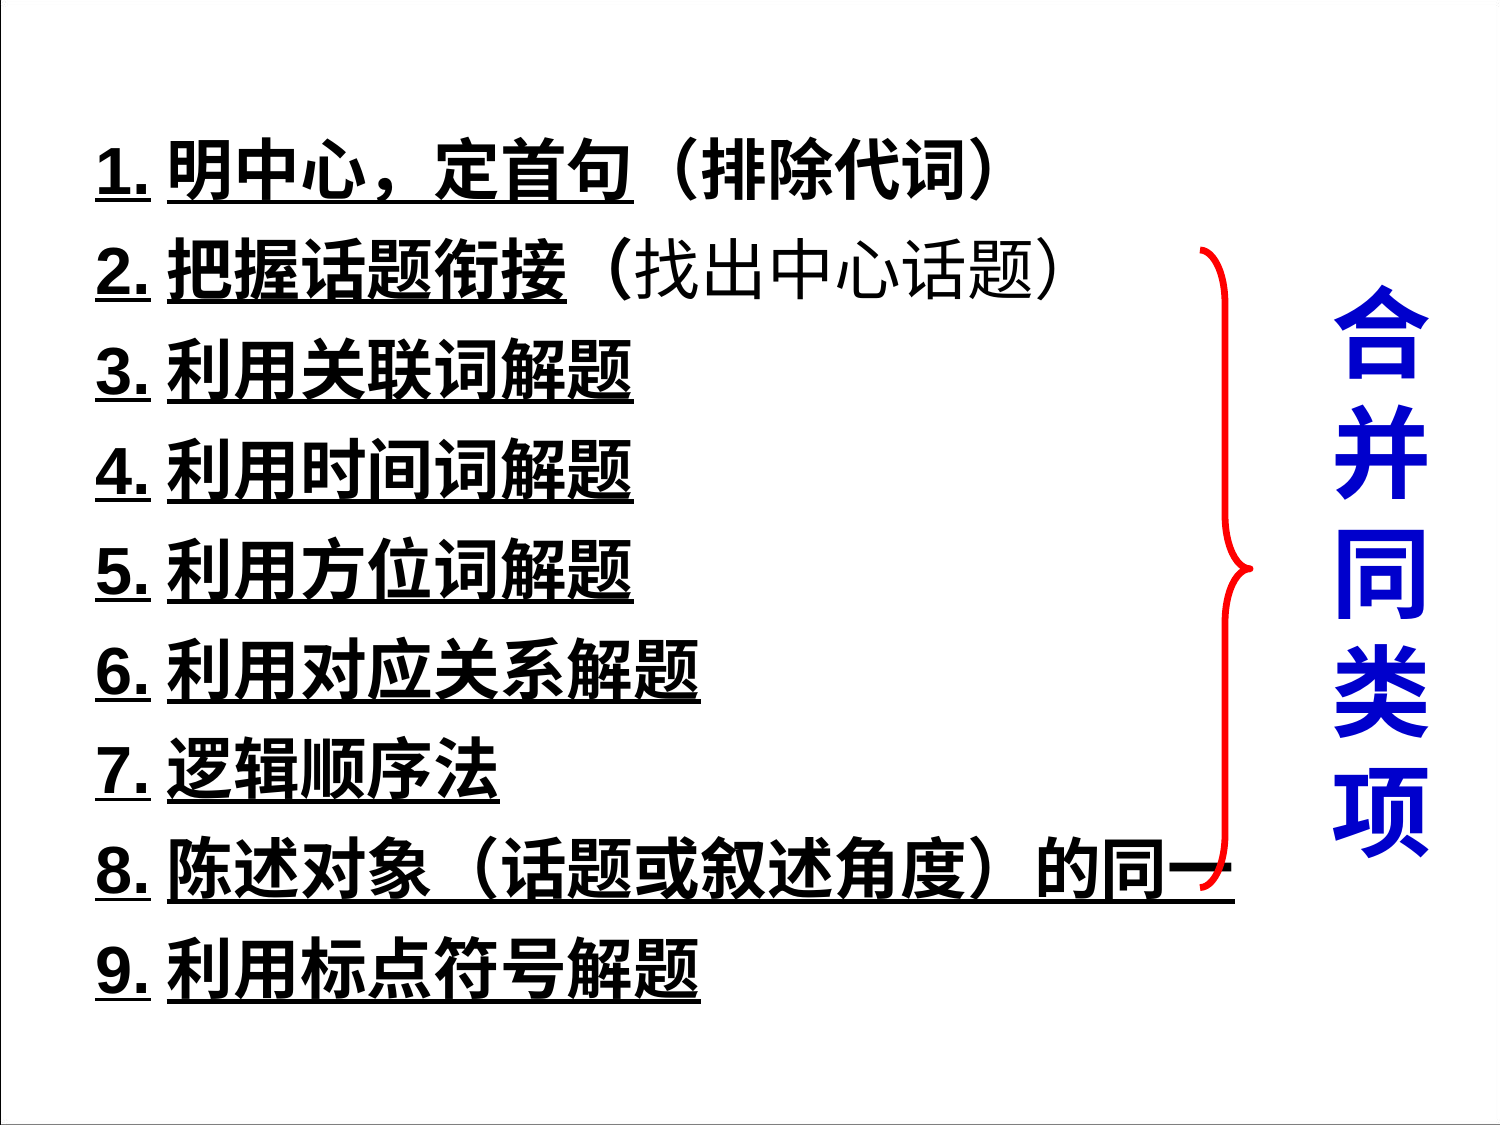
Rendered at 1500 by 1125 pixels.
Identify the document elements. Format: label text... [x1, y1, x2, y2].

text_box 合并同类项 [1287, 262, 1475, 878]
text_box 1.明中心，定首句（排除代词） 2.把握话题衔接（找出中心话题） 3.利用关联词解题 4.利用时间词解题 5.利用方位词解题 6.利用对应关系解题 7.逻辑顺序法 8.陈述对象（话题或叙述角度）的同一 9.利用标点符号解题 [37, 100, 1263, 1015]
text_box [1200, 249, 1251, 888]
picture [0, 0, 1500, 1125]
